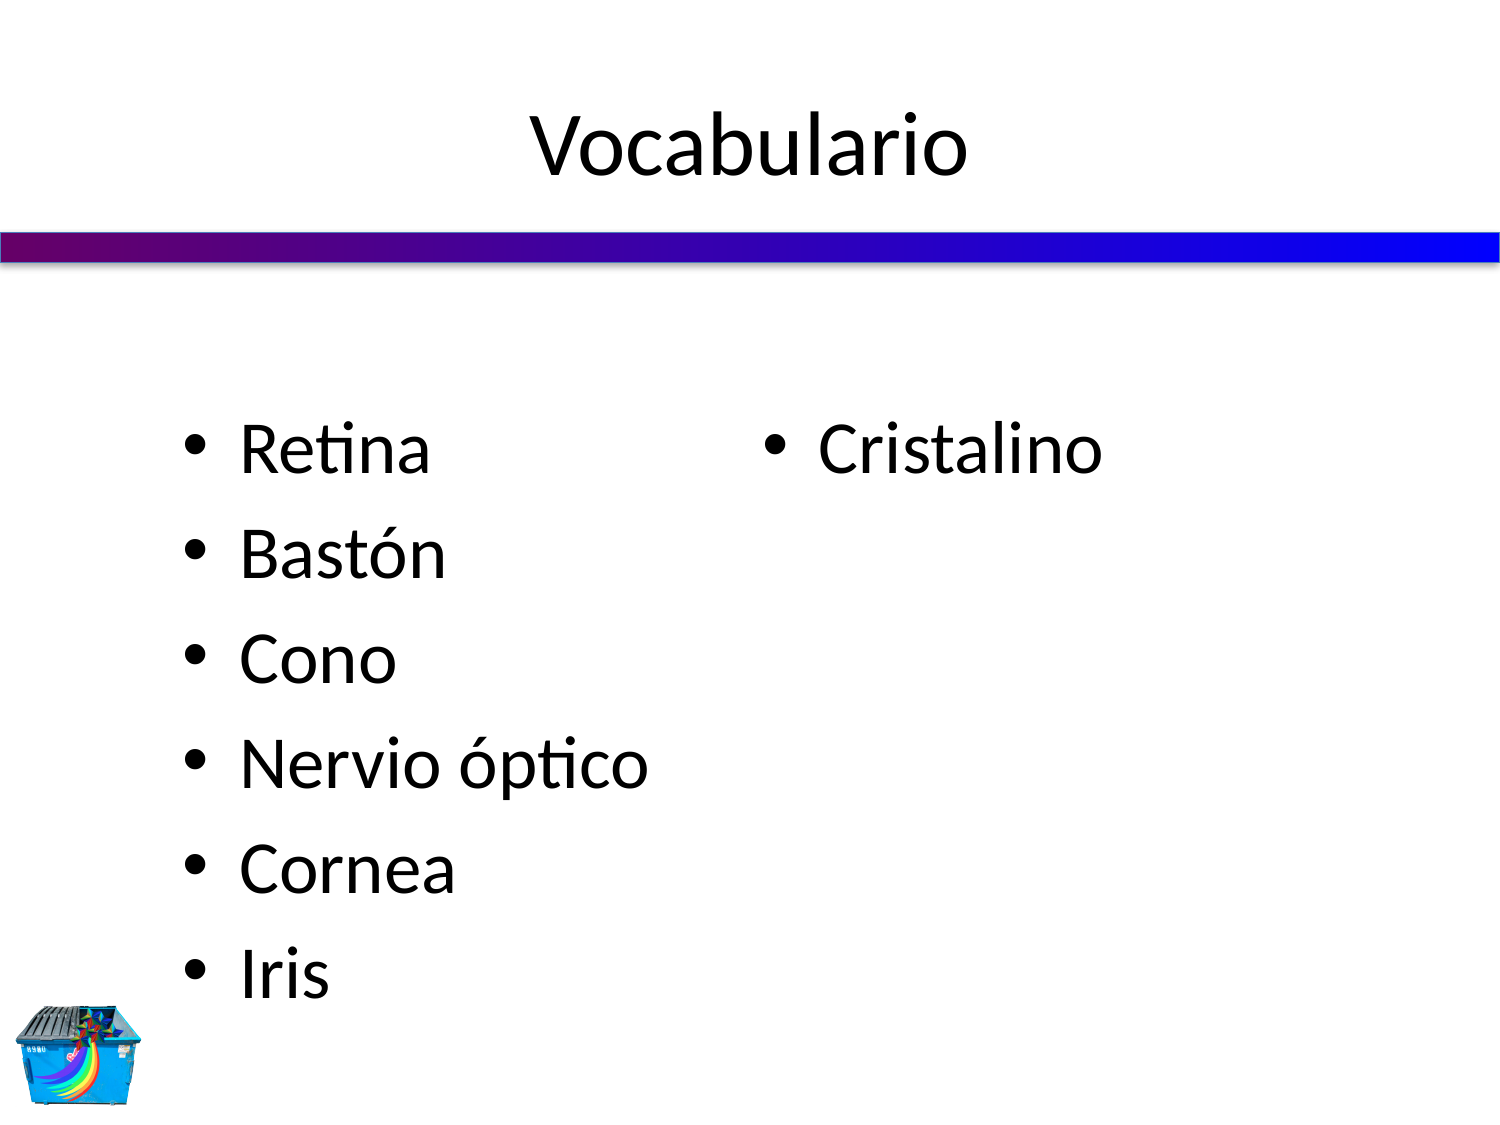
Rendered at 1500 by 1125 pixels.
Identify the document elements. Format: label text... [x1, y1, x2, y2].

list Retina Bastón Cono Nervio óptico Cornea Iris Cristalino [167, 390, 1358, 1044]
picture [14, 1004, 143, 1107]
title Vocabulario [75, 45, 1425, 233]
